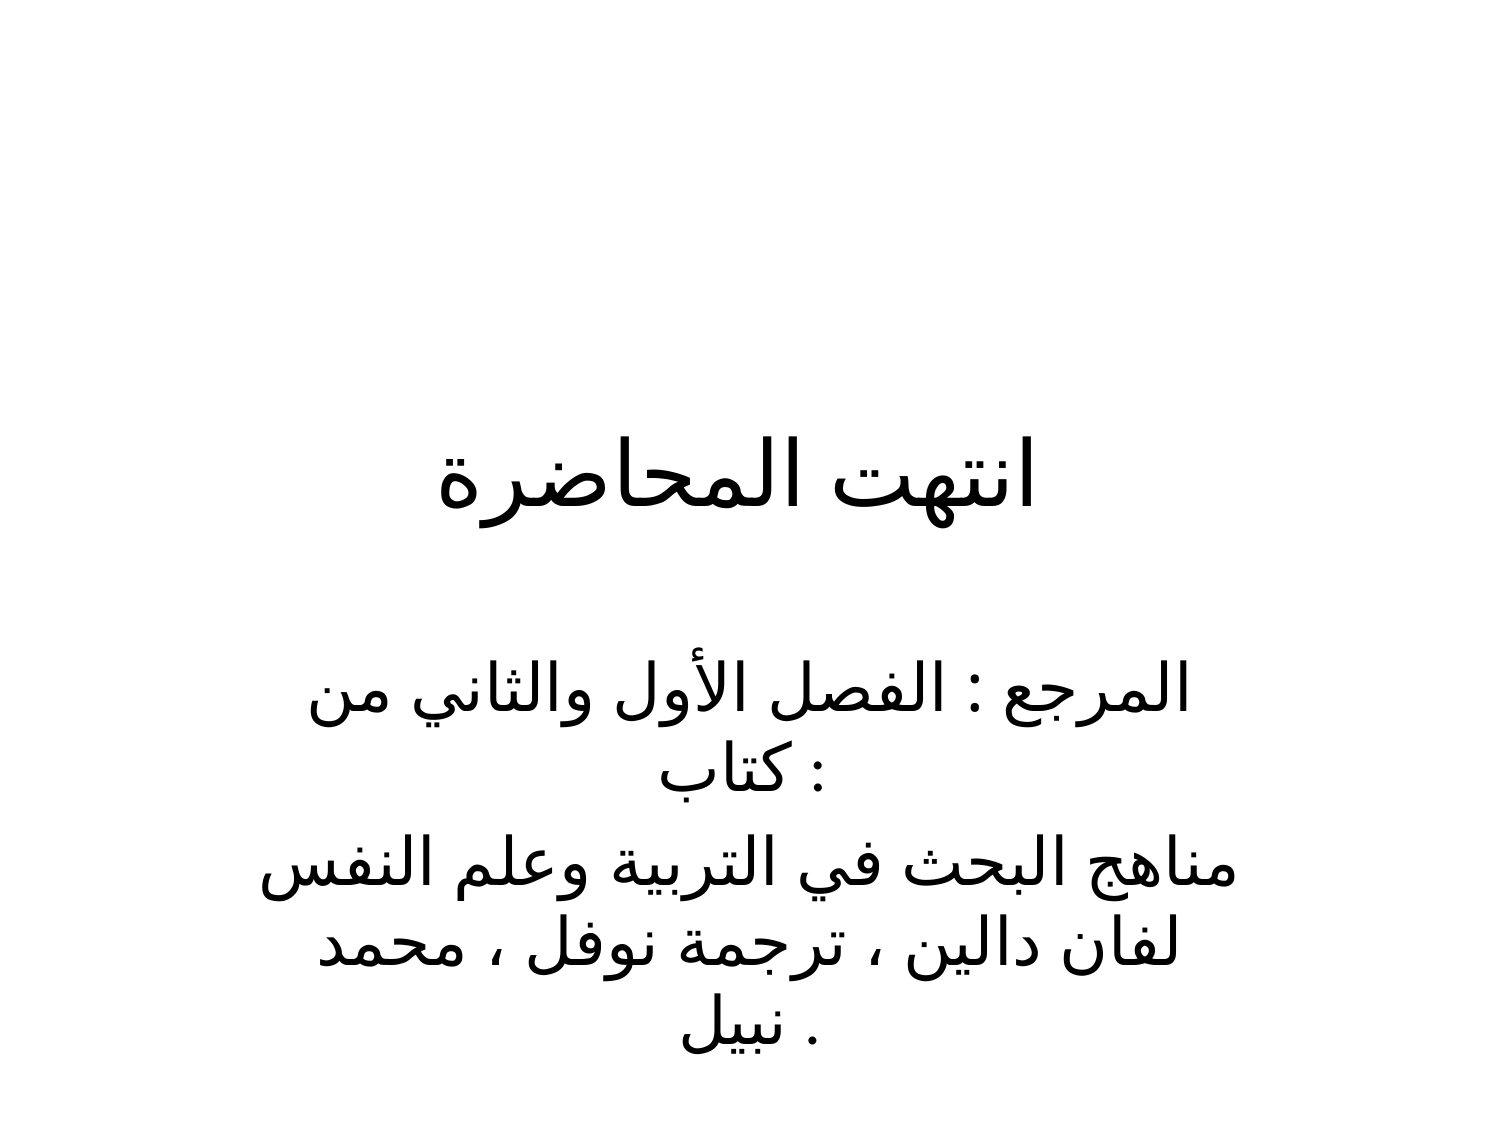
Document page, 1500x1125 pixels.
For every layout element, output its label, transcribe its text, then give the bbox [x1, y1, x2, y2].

title انتهت المحاضرة [112, 349, 1388, 591]
subtitle المرجع : الفصل الأول والثاني من كتاب : مناهج البحث في التربية وعلم النفس لفان دالين ، ترجمة نوفل ، محمد نبيل . [225, 637, 1275, 925]
